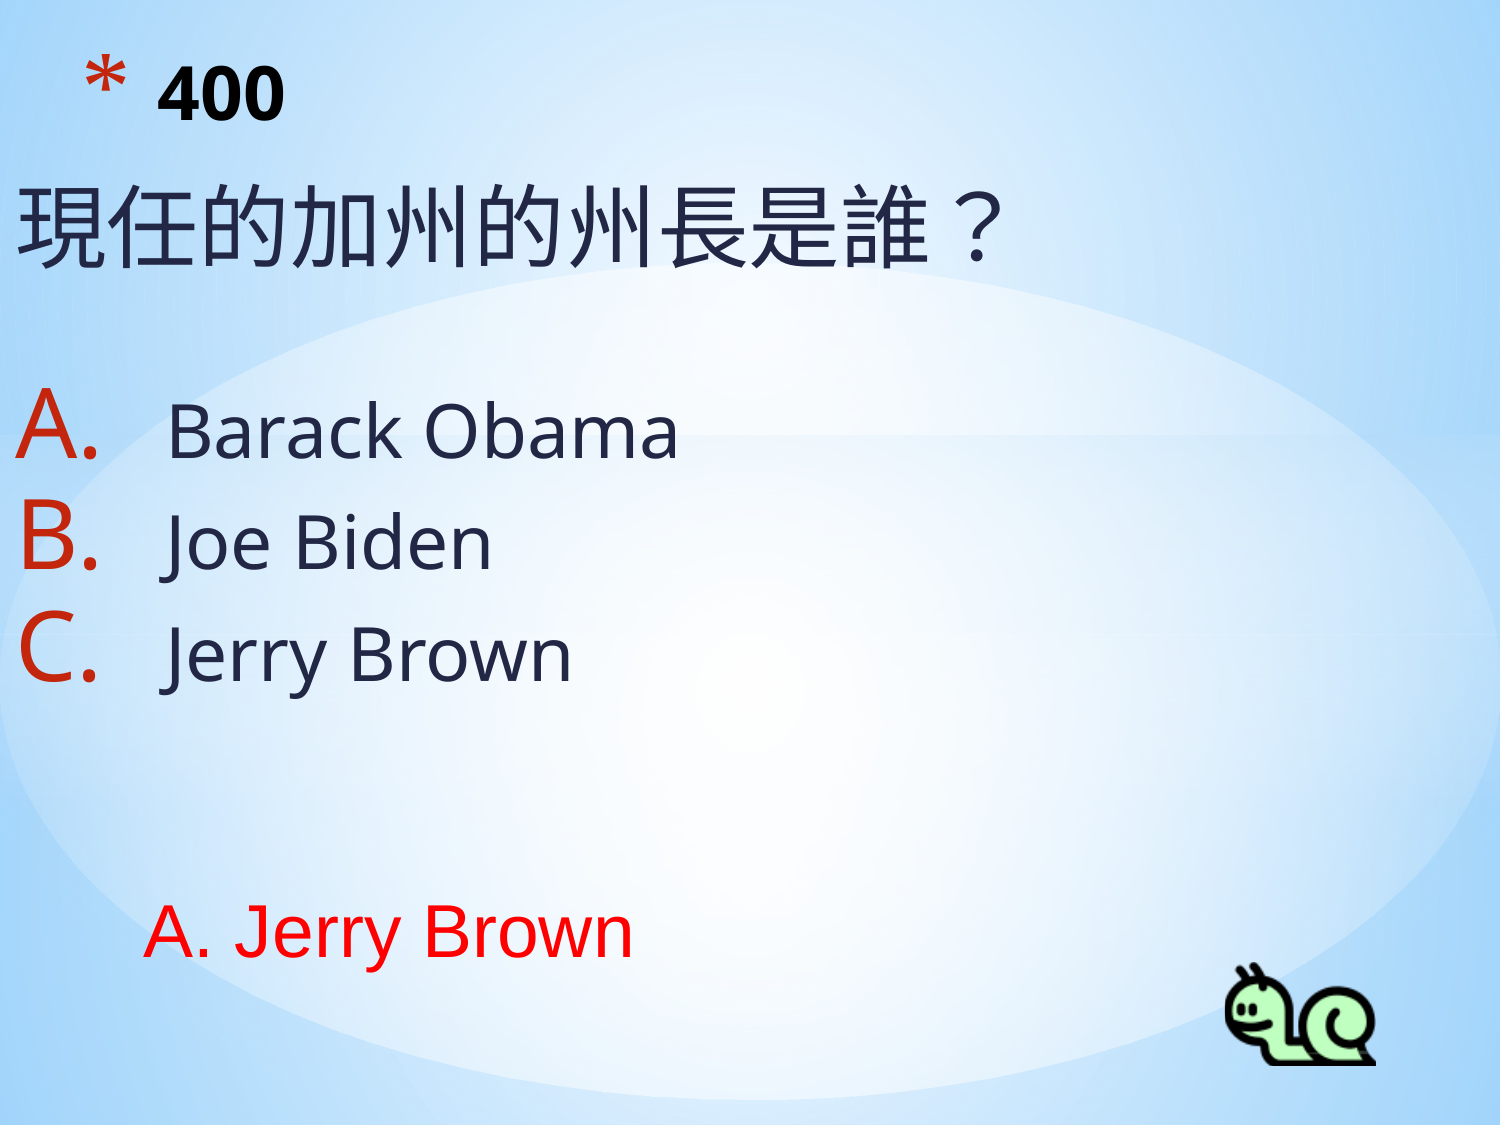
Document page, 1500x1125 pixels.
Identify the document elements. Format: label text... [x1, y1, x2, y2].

text_box A. Jerry Brown [128, 874, 651, 1040]
subtitle 現任的加州的州長是誰？ Barack Obama Joe Biden Jerry Brown [0, 162, 1463, 825]
picture [1224, 962, 1377, 1067]
title 400 [37, 37, 400, 163]
